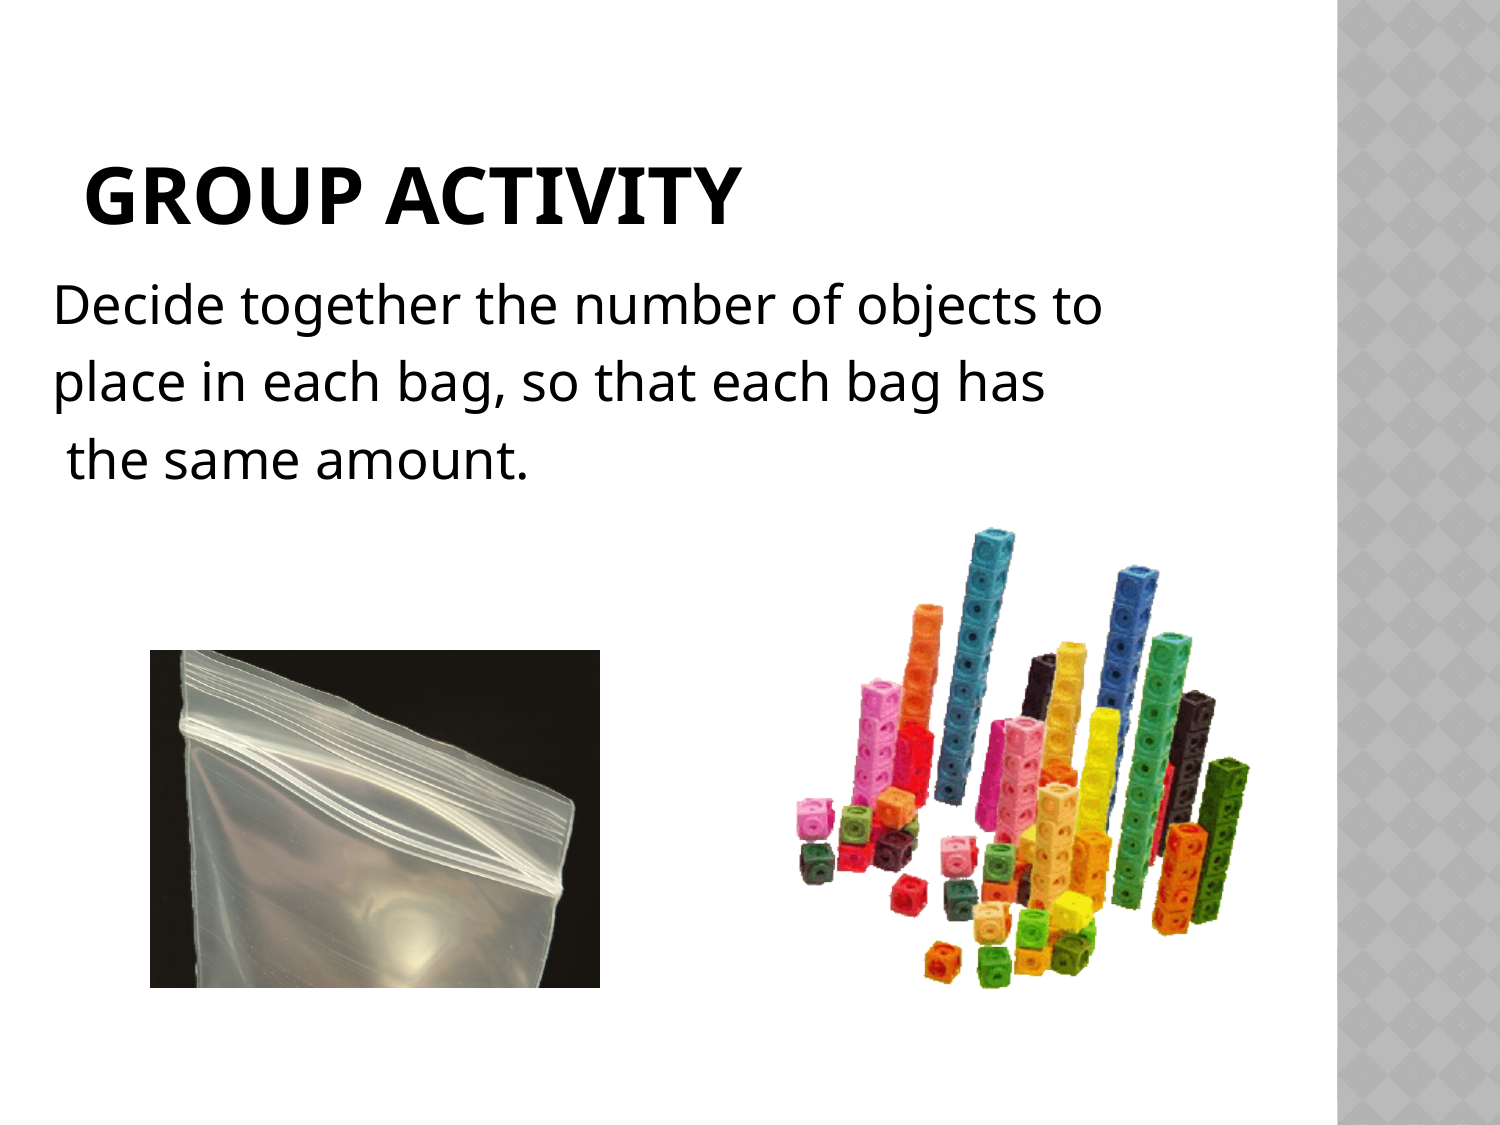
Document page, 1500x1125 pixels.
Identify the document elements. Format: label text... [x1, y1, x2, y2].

picture [786, 524, 1257, 995]
picture [149, 649, 601, 988]
title Group Activity [75, 52, 1263, 240]
list Decide together the number of objects to place in each bag, so that each bag has the same amount. [37, 262, 1388, 526]
